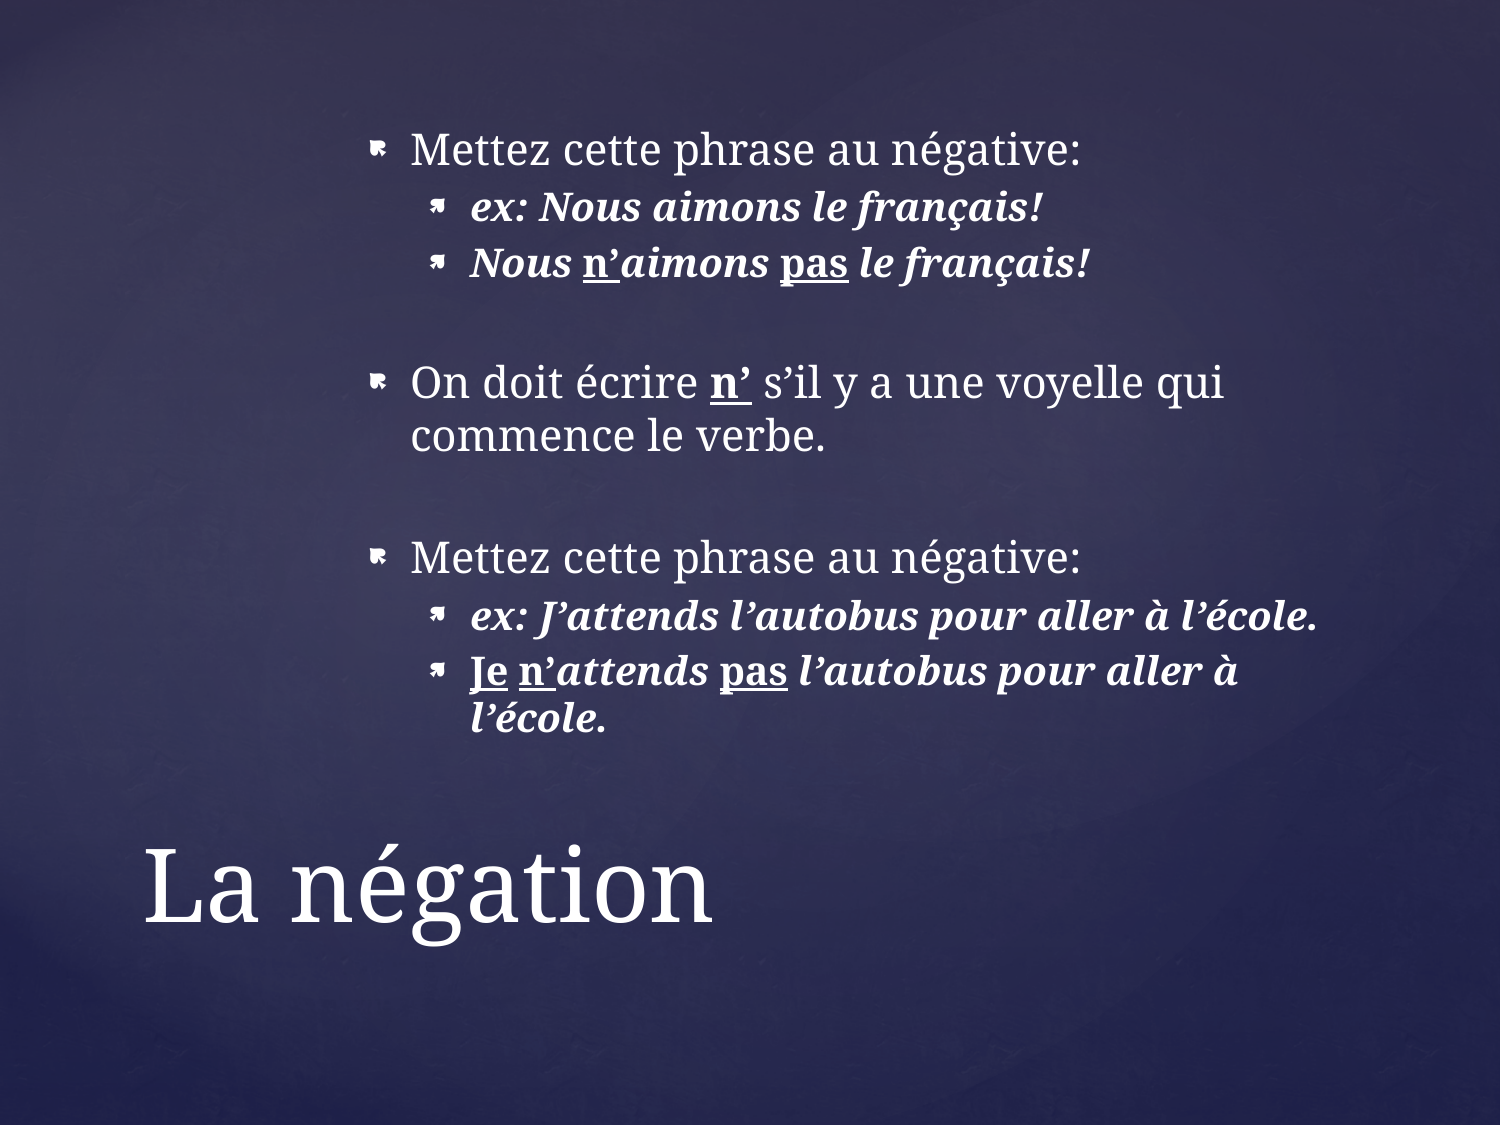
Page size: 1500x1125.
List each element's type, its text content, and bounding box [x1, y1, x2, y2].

title La négation [127, 800, 1365, 950]
list Mettez cette phrase au négative: ex: Nous aimons le français! Nous n’aimons pas le français! On doit écrire n’ s’il y a une voyelle qui commence le verbe. Mettez cette phrase au négative: ex: J’attends l’autobus pour aller à l’école. Je n’attends pas l’autobus pour aller à l’école. [350, 112, 1350, 750]
